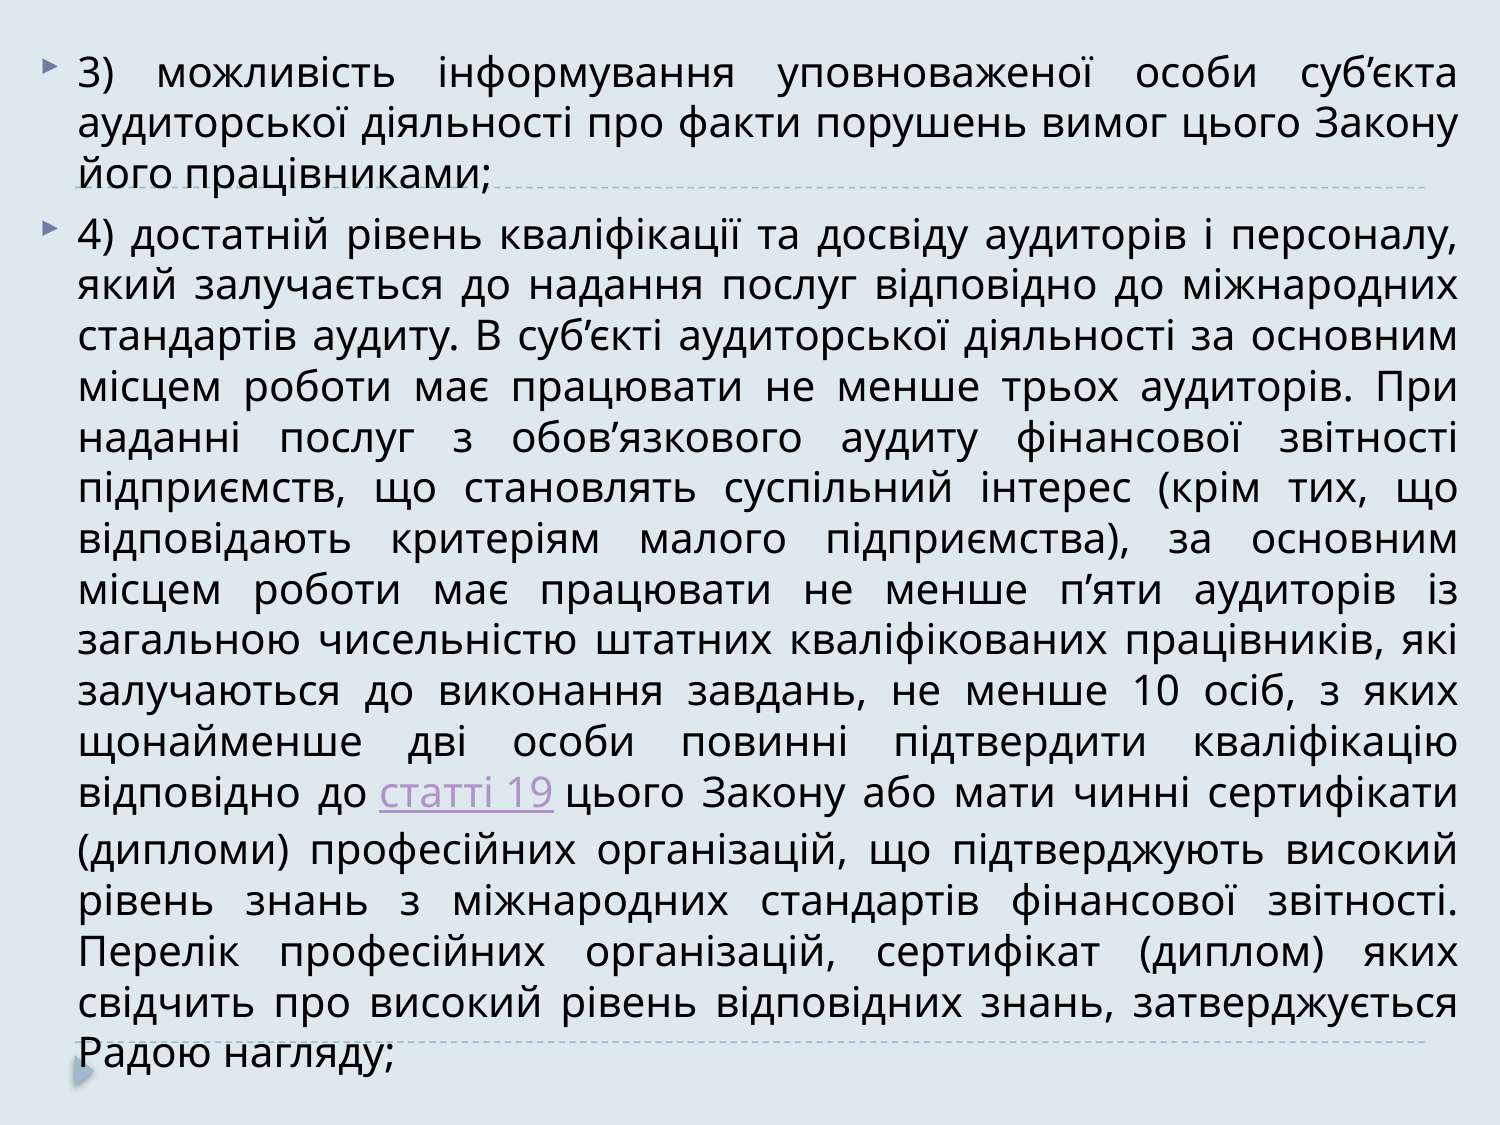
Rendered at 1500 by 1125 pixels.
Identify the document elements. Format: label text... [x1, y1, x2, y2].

list 3) можливість інформування уповноваженої особи суб’єкта аудиторської діяльності про факти порушень вимог цього Закону його працівниками; 4) достатній рівень кваліфікації та досвіду аудиторів і персоналу, який залучається до надання послуг відповідно до міжнародних стандартів аудиту. В суб’єкті аудиторської діяльності за основним місцем роботи має працювати не менше трьох аудиторів. При наданні послуг з обов’язкового аудиту фінансової звітності підприємств, що становлять суспільний інтерес (крім тих, що відповідають критеріям малого підприємства), за основним місцем роботи має працювати не менше п’яти аудиторів із загальною чисельністю штатних кваліфікованих працівників, які залучаються до виконання завдань, не менше 10 осіб, з яких щонайменше дві особи повинні підтвердити кваліфікацію відповідно до статті 19 цього Закону або мати чинні сертифікати (дипломи) професійних організацій, що підтверджують високий рівень знань з міжнародних стандартів фінансової звітності. Перелік професійних організацій, сертифікат (диплом) яких свідчить про високий рівень відповідних знань, затверджується Радою нагляду; [24, 37, 1475, 1100]
